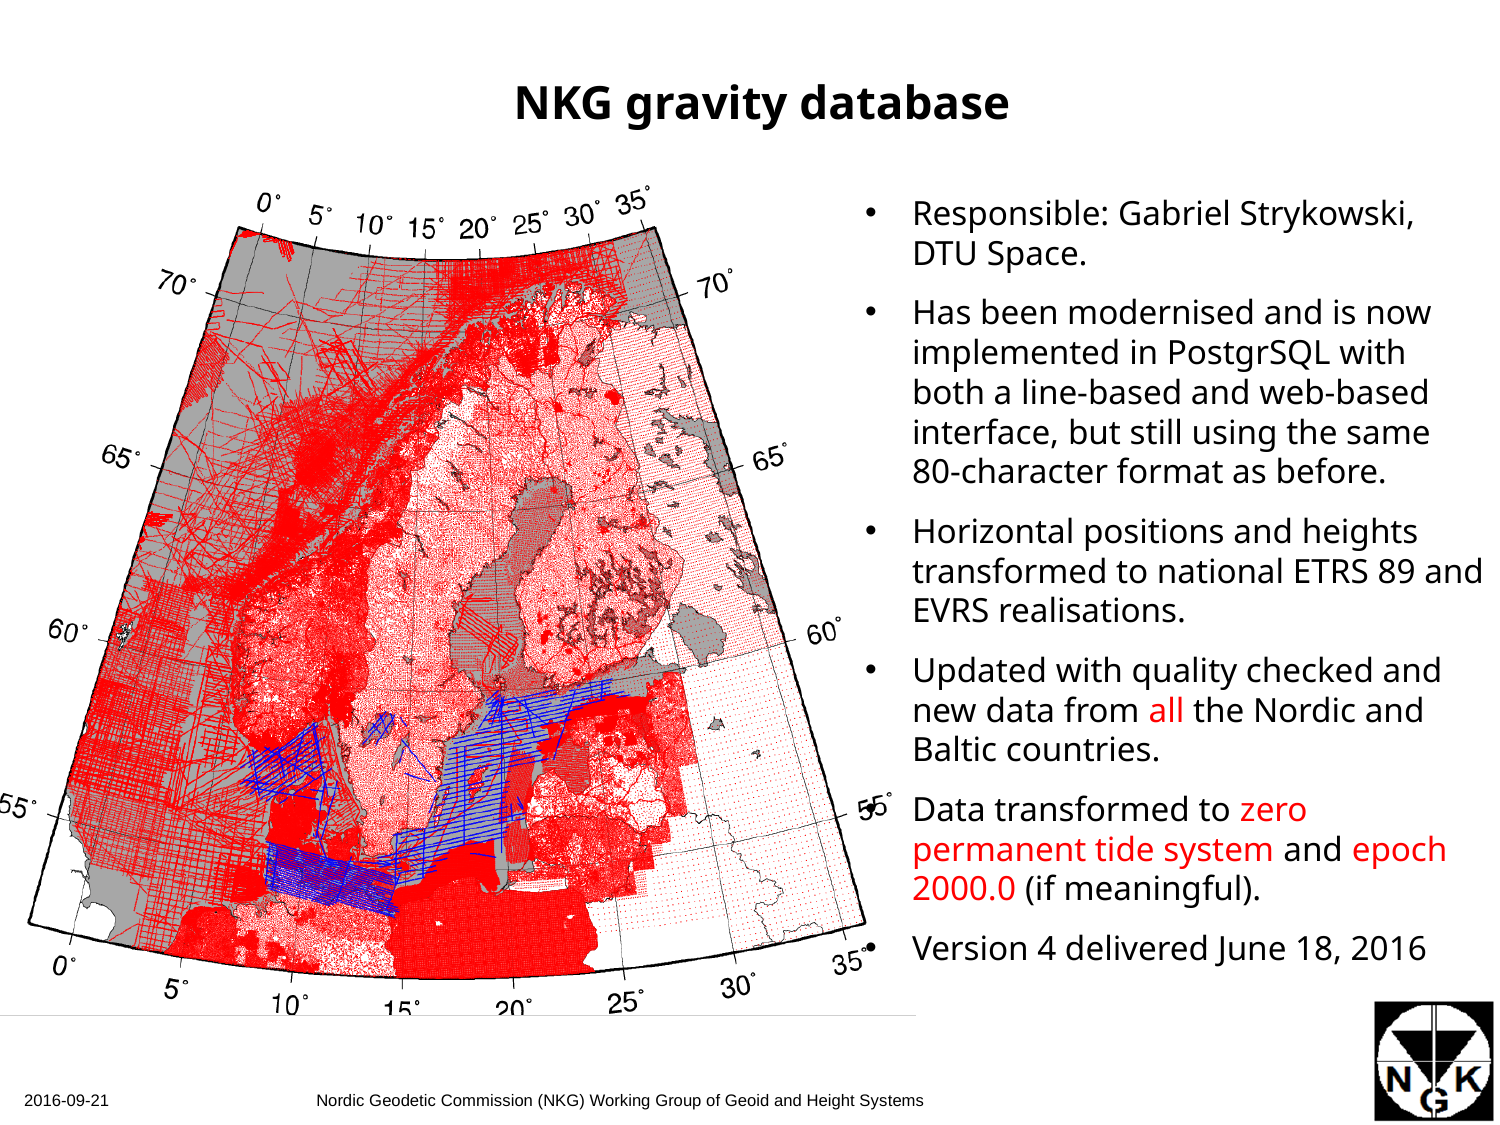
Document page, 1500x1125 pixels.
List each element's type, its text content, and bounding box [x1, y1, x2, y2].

picture [1372, 999, 1495, 1125]
list Responsible: Gabriel Strykowski, DTU Space. Has been modernised and is now implemented in PostgrSQL with both a line-based and web-based interface, but still using the same 80-character format as before. Horizontal positions and heights transformed to national ETRS 89 and EVRS realisations. Updated with quality checked and new data from all the Nordic and Baltic countries. Data transformed to zero permanent tide system and epoch 2000.0 (if meaningful). Version 4 delivered June 18, 2016 [918, 184, 1500, 835]
title NKG gravity database [111, 66, 1412, 184]
picture [0, 184, 916, 1017]
